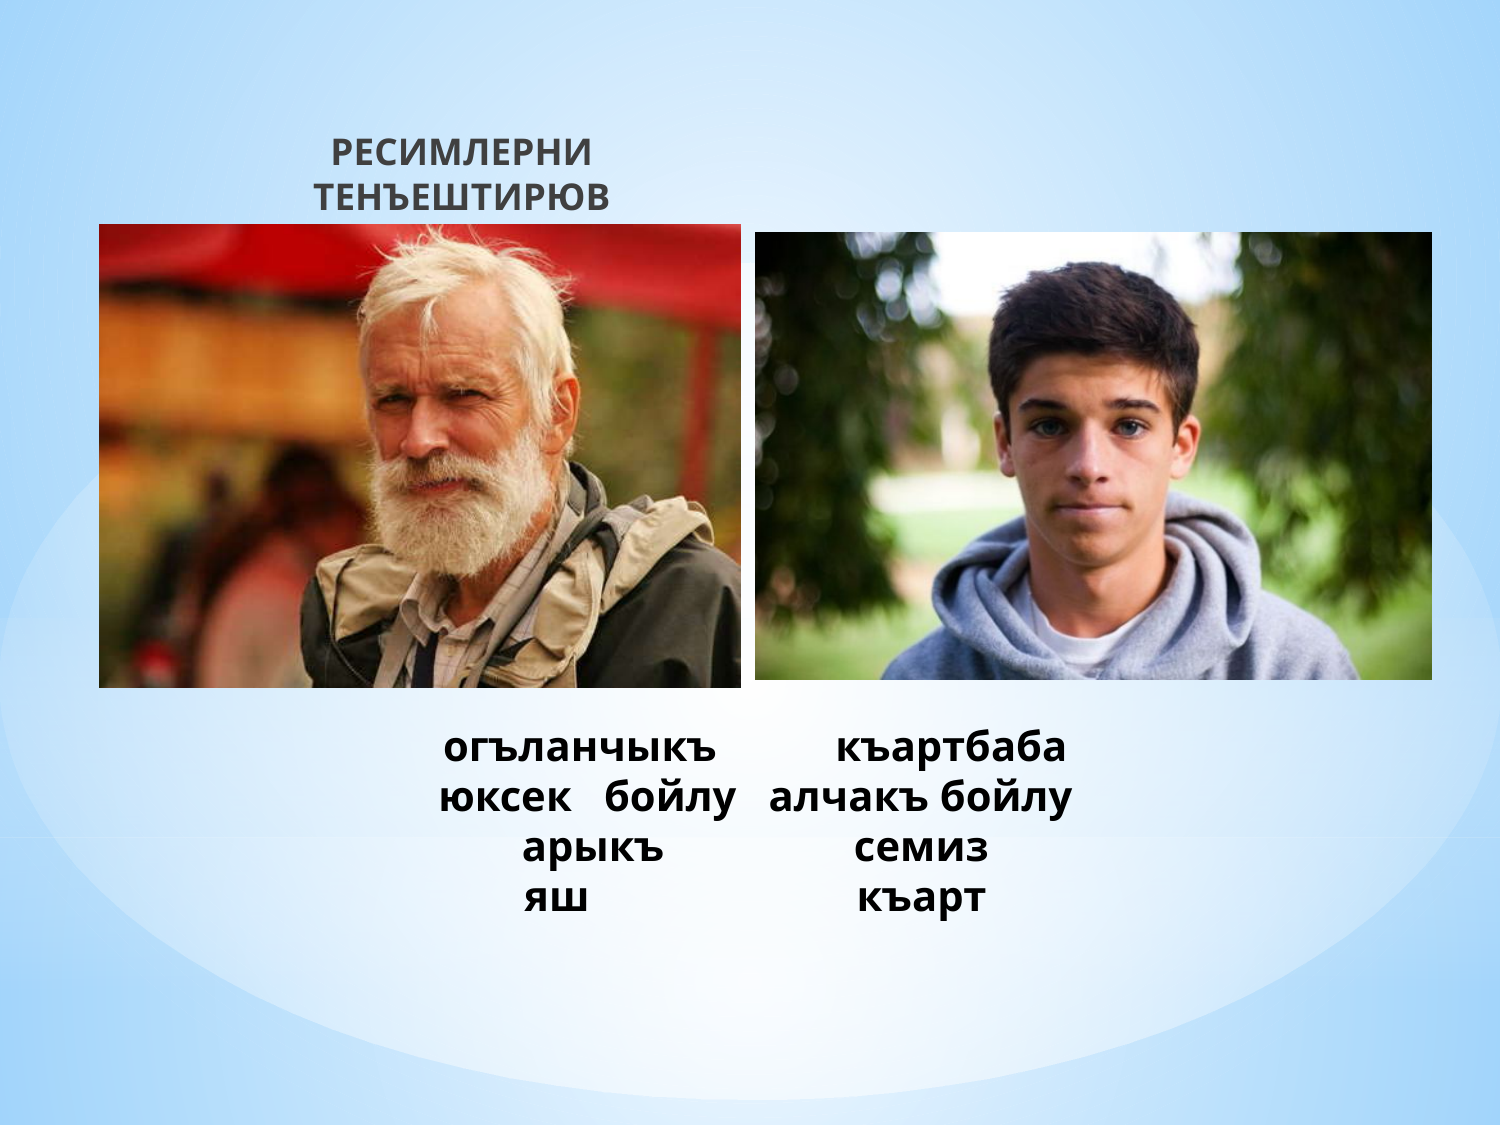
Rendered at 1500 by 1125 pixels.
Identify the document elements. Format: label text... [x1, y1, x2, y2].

text_box огъланчыкъ къартбаба юксек бойлу алчакъ бойлу арыкъ семиз яш къарт [380, 712, 1131, 928]
list РЕСИМЛЕРНИ ТЕНЪЕШТИРЮВ [187, 120, 737, 223]
picture [99, 224, 741, 688]
picture [755, 232, 1432, 681]
